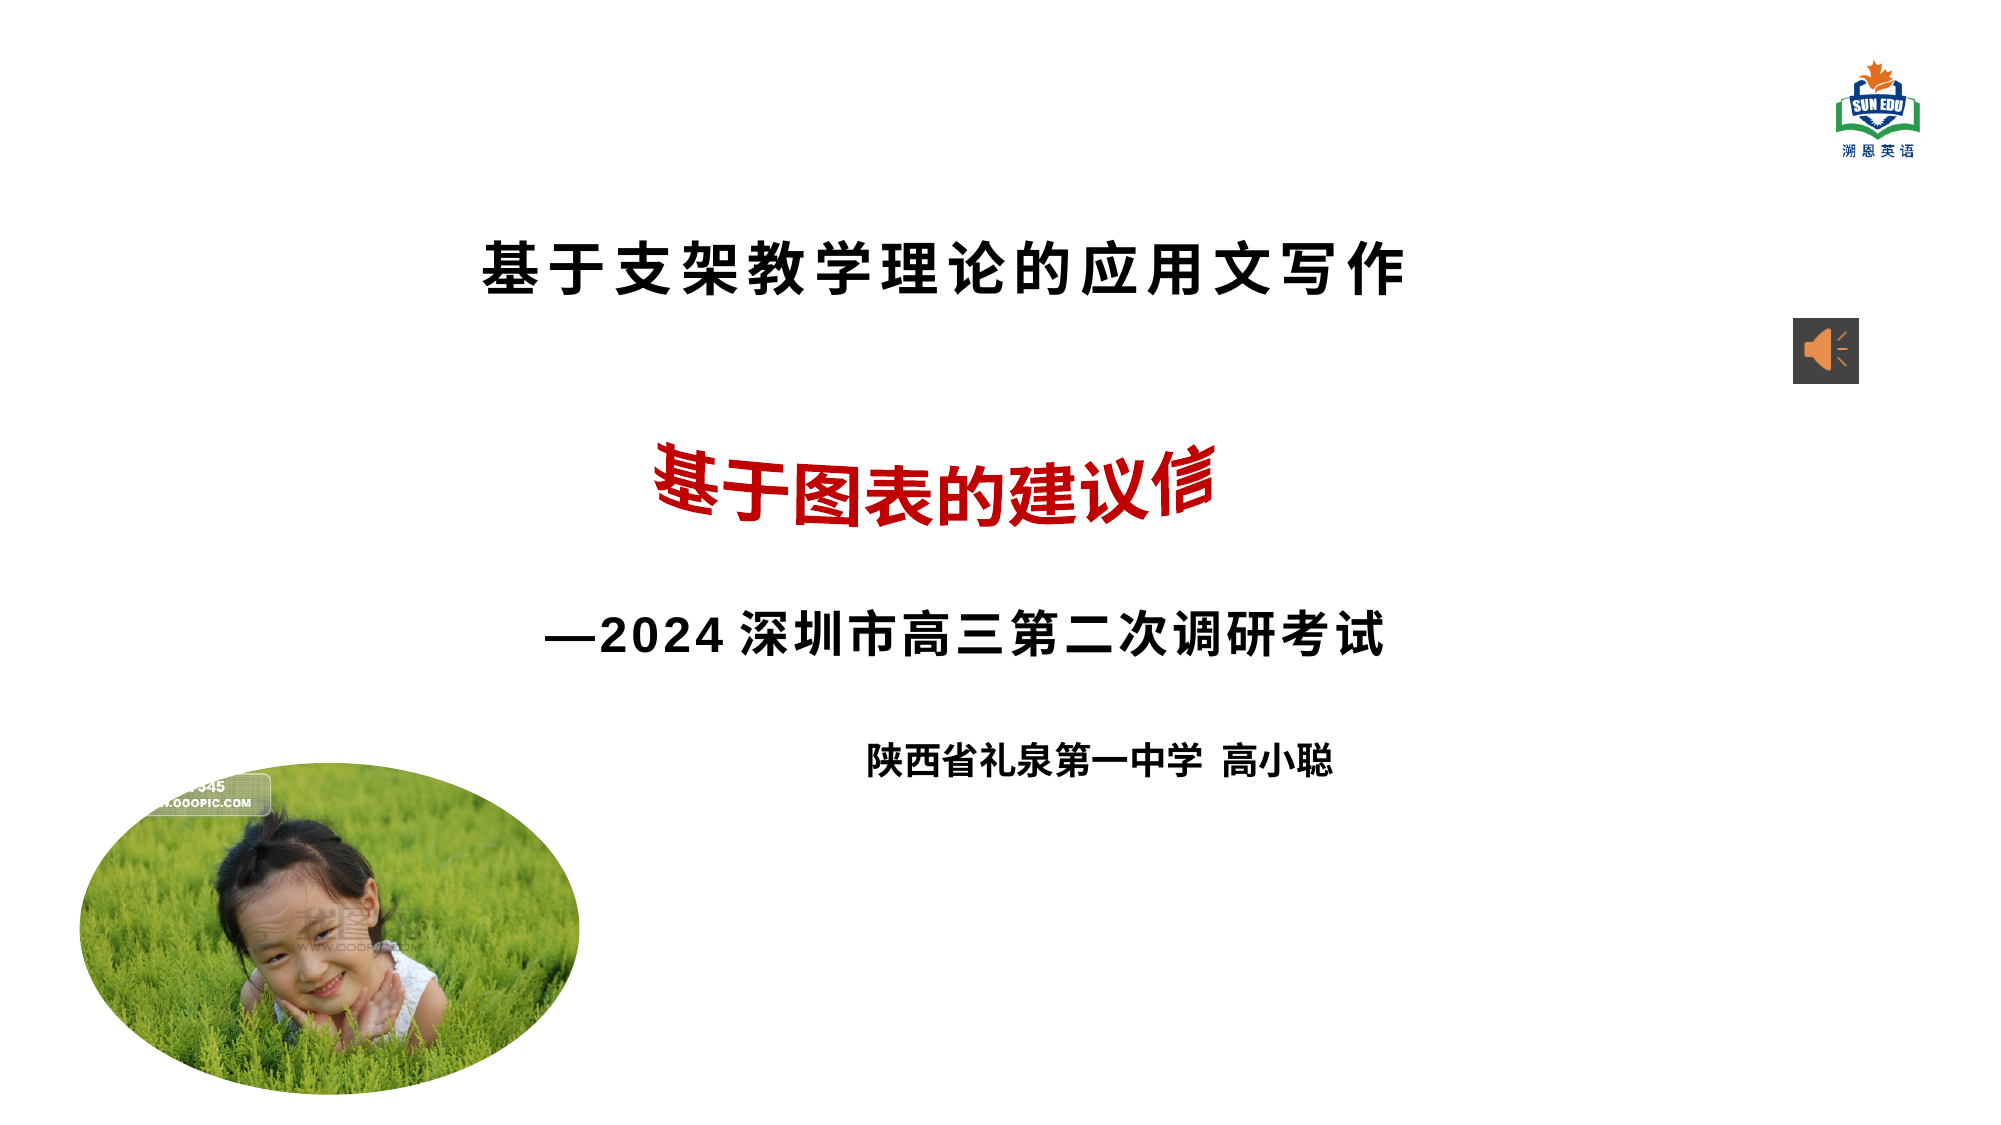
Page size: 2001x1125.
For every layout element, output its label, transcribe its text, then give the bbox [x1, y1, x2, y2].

text_box —2024深圳市高三第二次调研考试 [494, 595, 1417, 670]
picture [79, 762, 580, 1096]
picture [1792, 316, 1861, 386]
text_box 基于支架教学理论的应用文写作 [466, 224, 1445, 310]
picture [1828, 57, 1929, 163]
text_box 陕西省礼泉第一中学 高小聪 [852, 730, 1387, 815]
